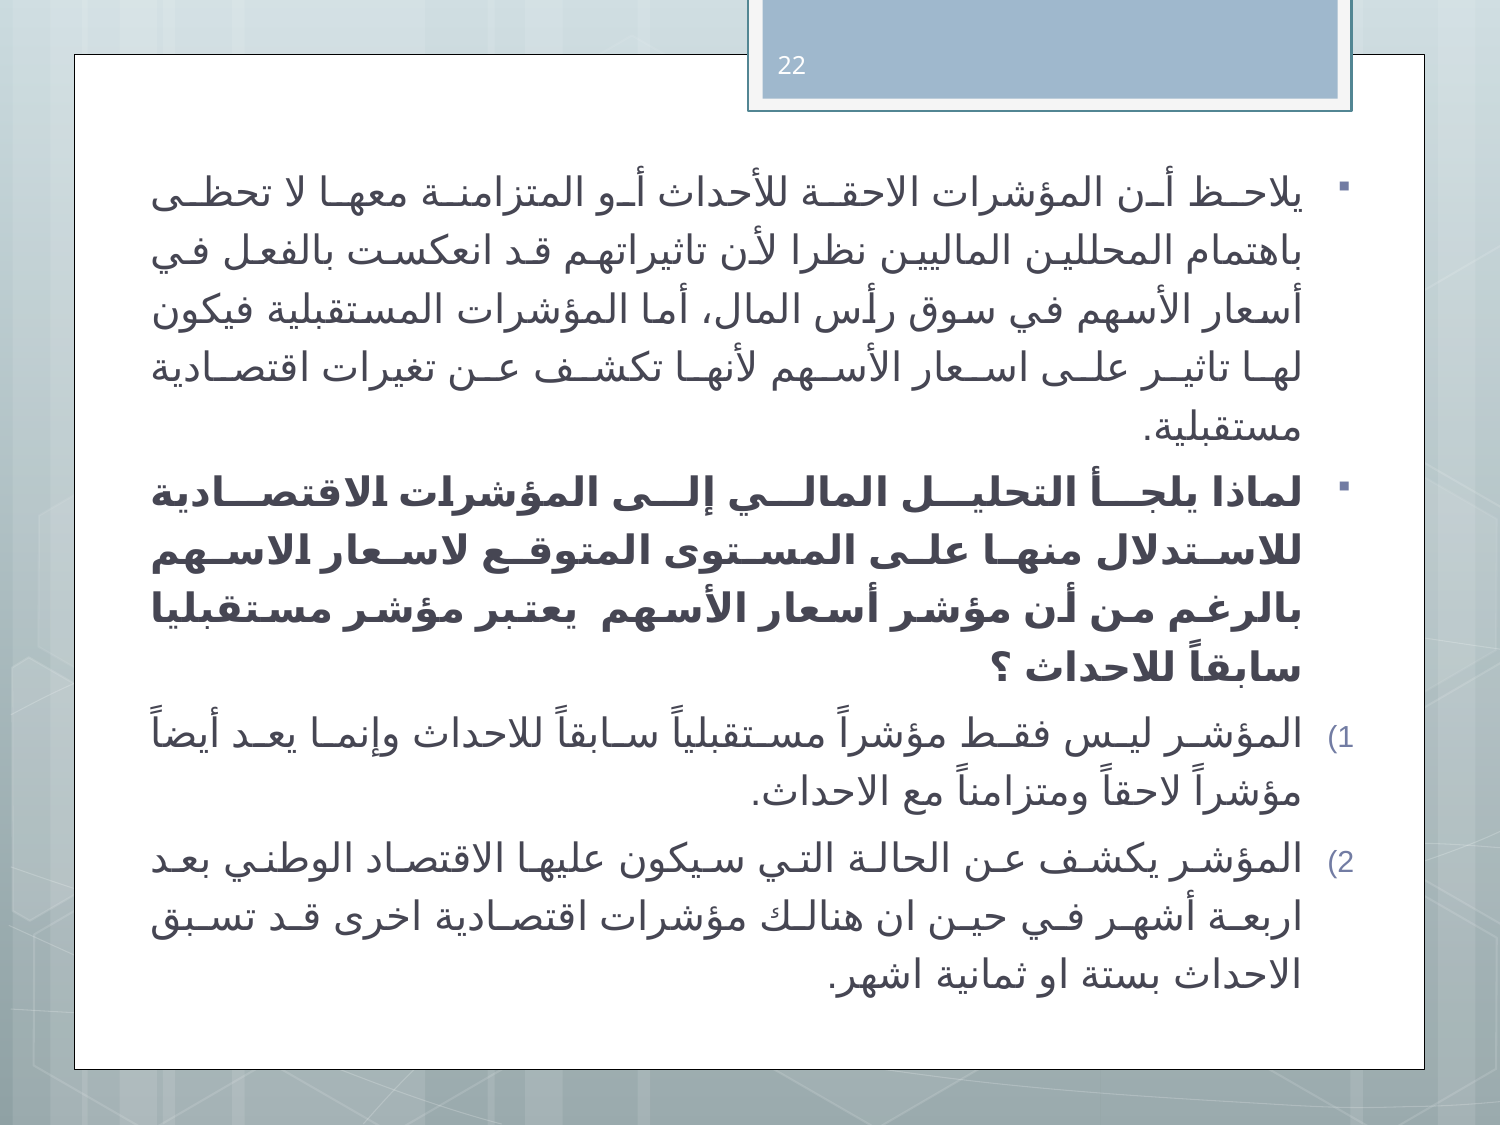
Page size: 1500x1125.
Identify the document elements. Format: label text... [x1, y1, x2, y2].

list يلاحظ أن المؤشرات الاحقة للأحداث أو المتزامنة معها لا تحظى باهتمام المحللين الماليين نظرا لأن تاثيراتهم قد انعكست بالفعل في أسعار الأسهم في سوق رأس المال، أما المؤشرات المستقبلية فيكون لها تاثير على اسعار الأسهم لأنها تكشف عن تغيرات اقتصادية مستقبلية. لماذا يلجأ التحليل المالي إلى المؤشرات الاقتصادية للاستدلال منها على المستوى المتوقع لاسعار الاسهم بالرغم من أن مؤشر أسعار الأسهم يعتبر مؤشر مستقبليا سابقاً للاحداث ؟ المؤشر ليس فقط مؤشراً مستقبلياً سابقاً للاحداث وإنما يعد أيضاً مؤشراً لاحقاً ومتزامناً مع الاحداث. المؤشر يكشف عن الحالة التي سيكون عليها الاقتصاد الوطني بعد اربعة أشهر في حين ان هنالك مؤشرات اقتصادية اخرى قد تسبق الاحداث بستة او ثمانية اشهر. [135, 149, 1365, 1012]
slide_number 22 [762, 36, 982, 97]
